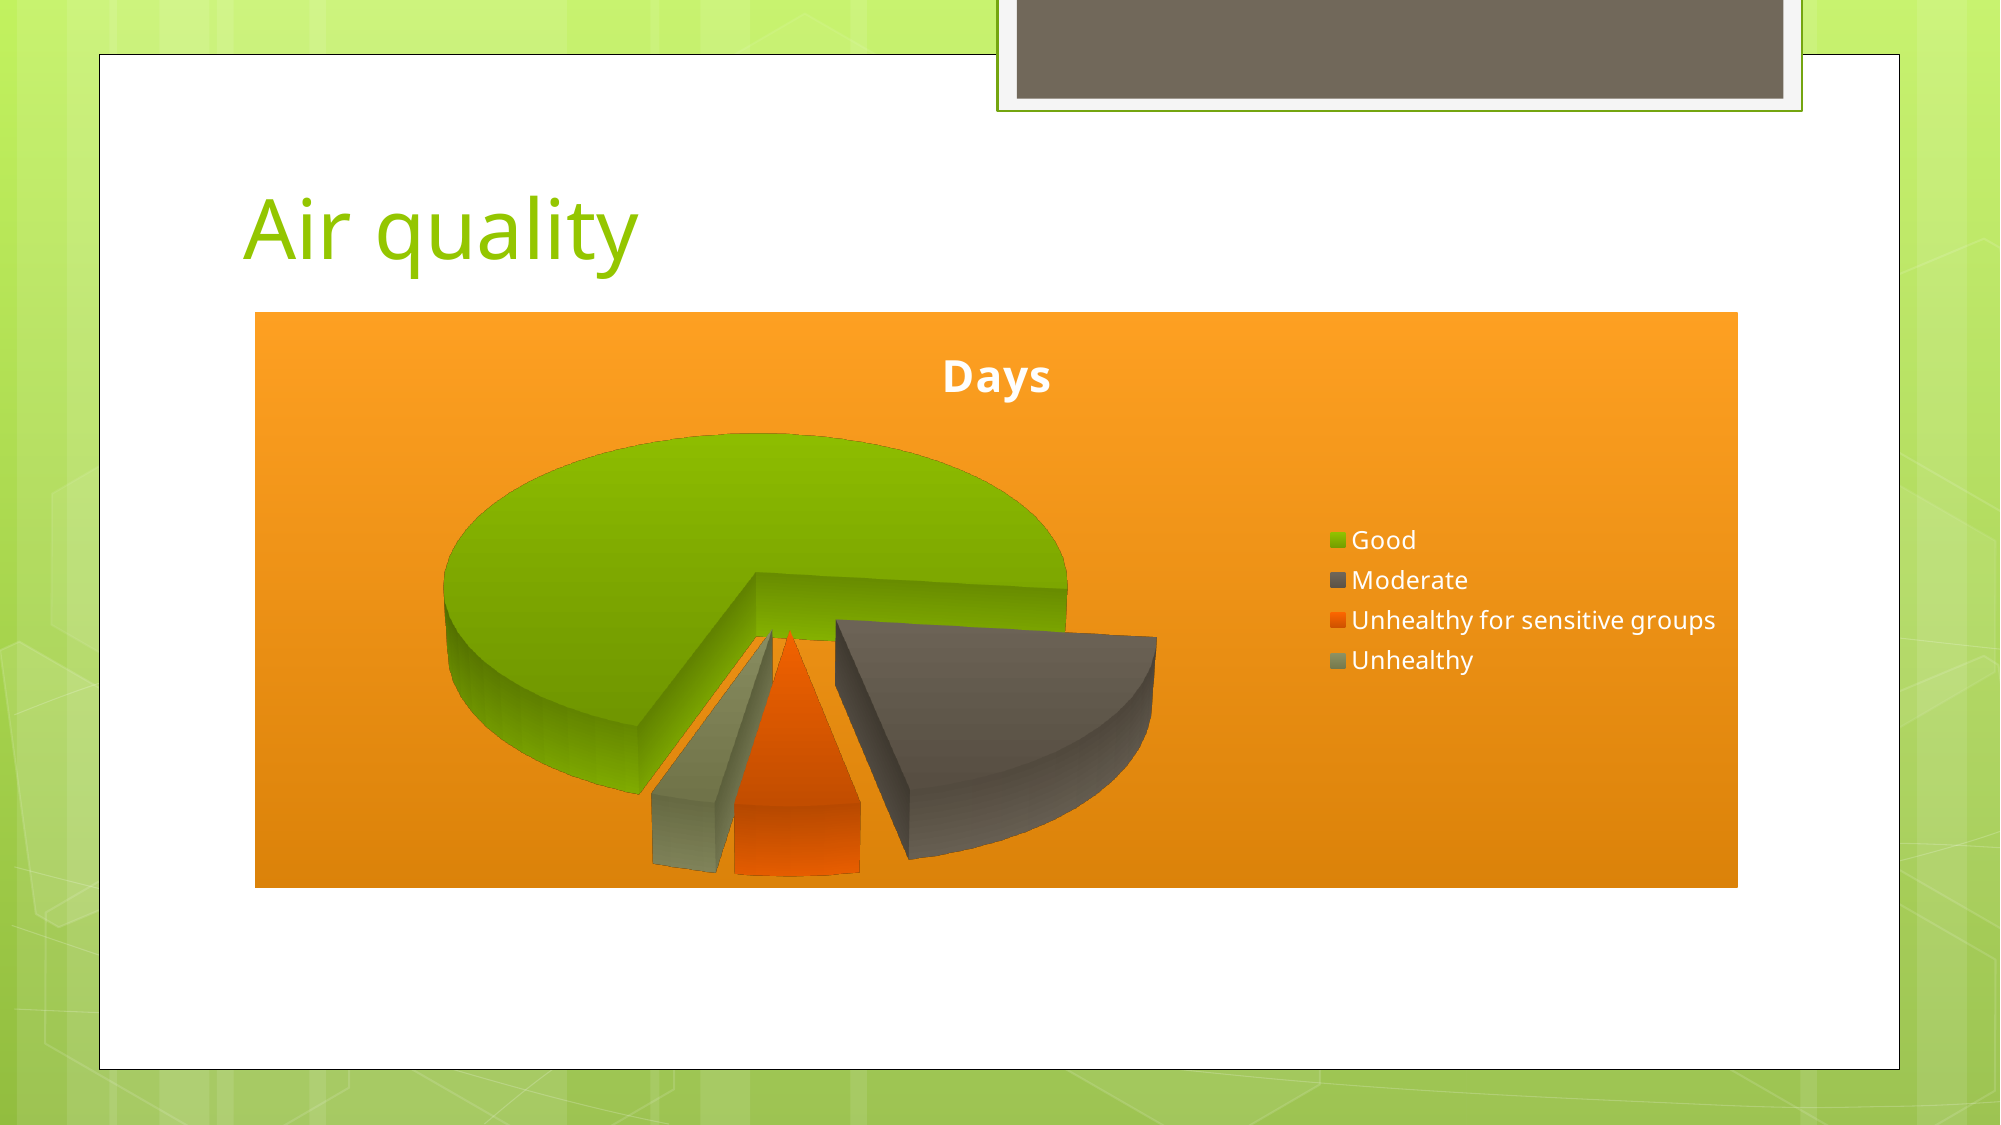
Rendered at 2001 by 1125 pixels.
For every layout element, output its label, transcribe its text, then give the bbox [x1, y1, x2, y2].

title Air quality [228, 168, 1765, 357]
chart [254, 312, 1738, 889]
